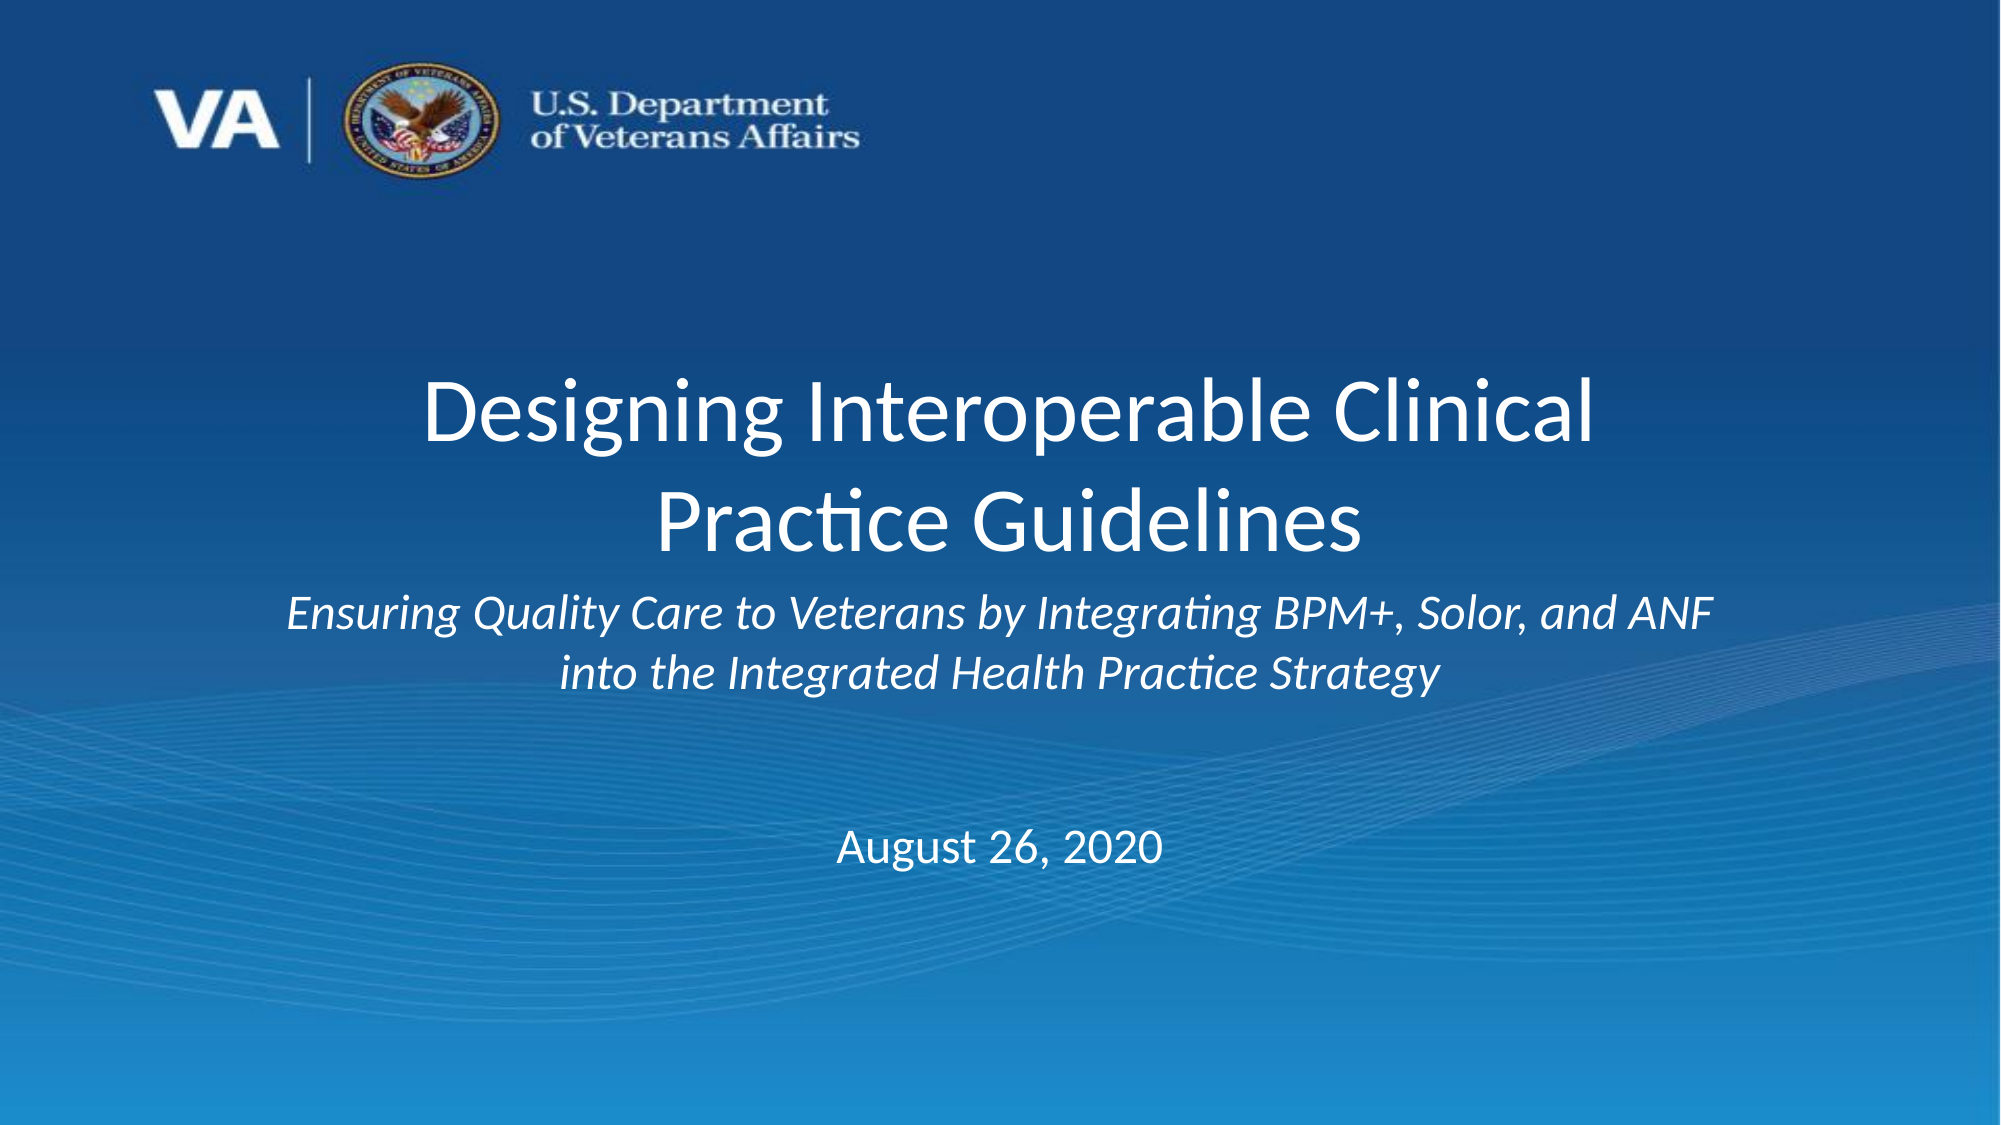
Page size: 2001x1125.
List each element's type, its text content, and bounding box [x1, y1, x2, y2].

picture [0, 0, 2001, 1125]
title Designing Interoperable Clinical Practice Guidelines [263, 342, 1757, 566]
text_box August 26, 2020 [492, 806, 1508, 927]
subtitle Ensuring Quality Care to Veterans by Integrating BPM+, Solor, and ANF into the Integrated Health Practice Strategy [263, 572, 1737, 693]
